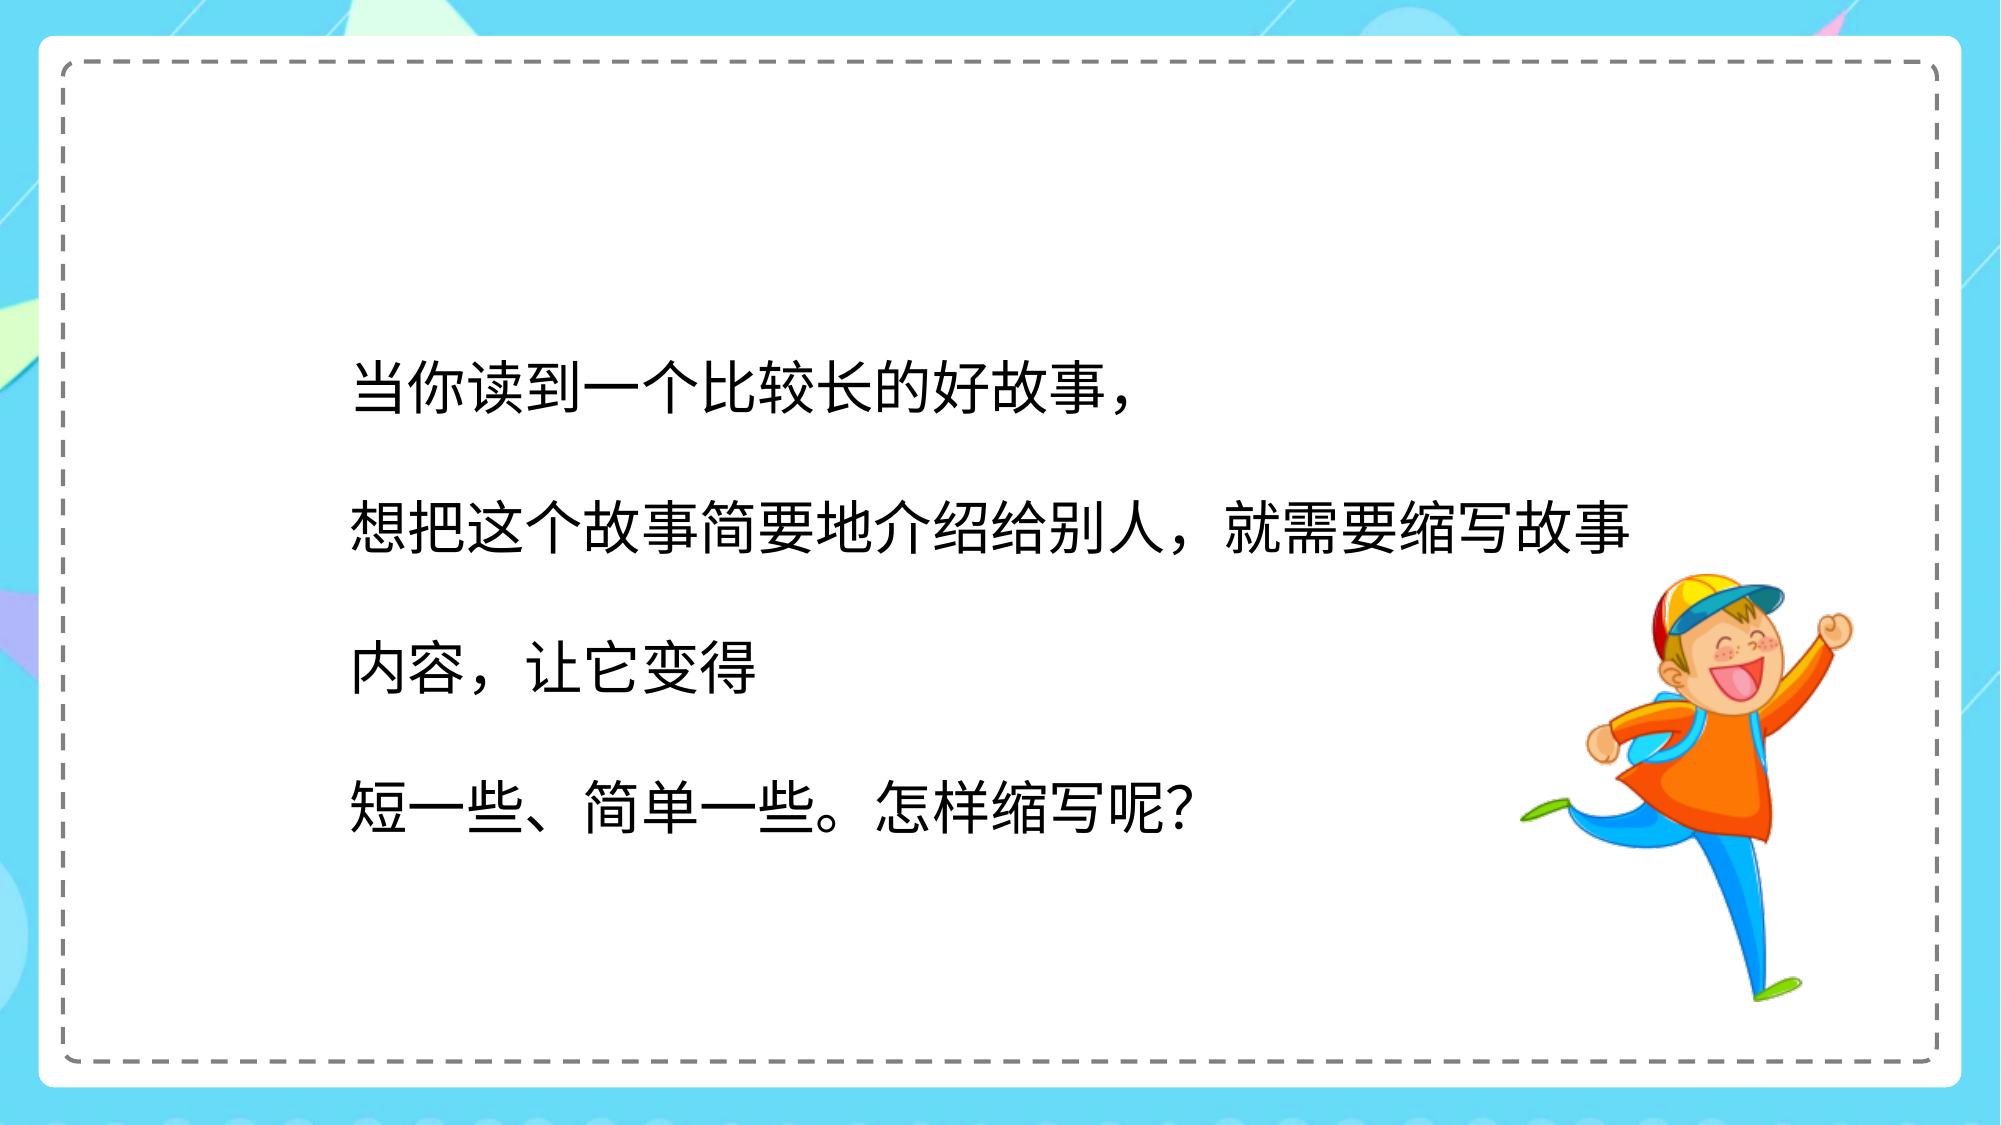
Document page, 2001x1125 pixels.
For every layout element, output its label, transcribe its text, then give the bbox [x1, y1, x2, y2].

picture [0, 0, 2000, 1125]
text_box 当你读到一个比较长的好故事， 想把这个故事简要地介绍给别人，就需要缩写故事内容，让它变得 短一些、简单一些。怎样缩写呢？ [334, 273, 1666, 849]
